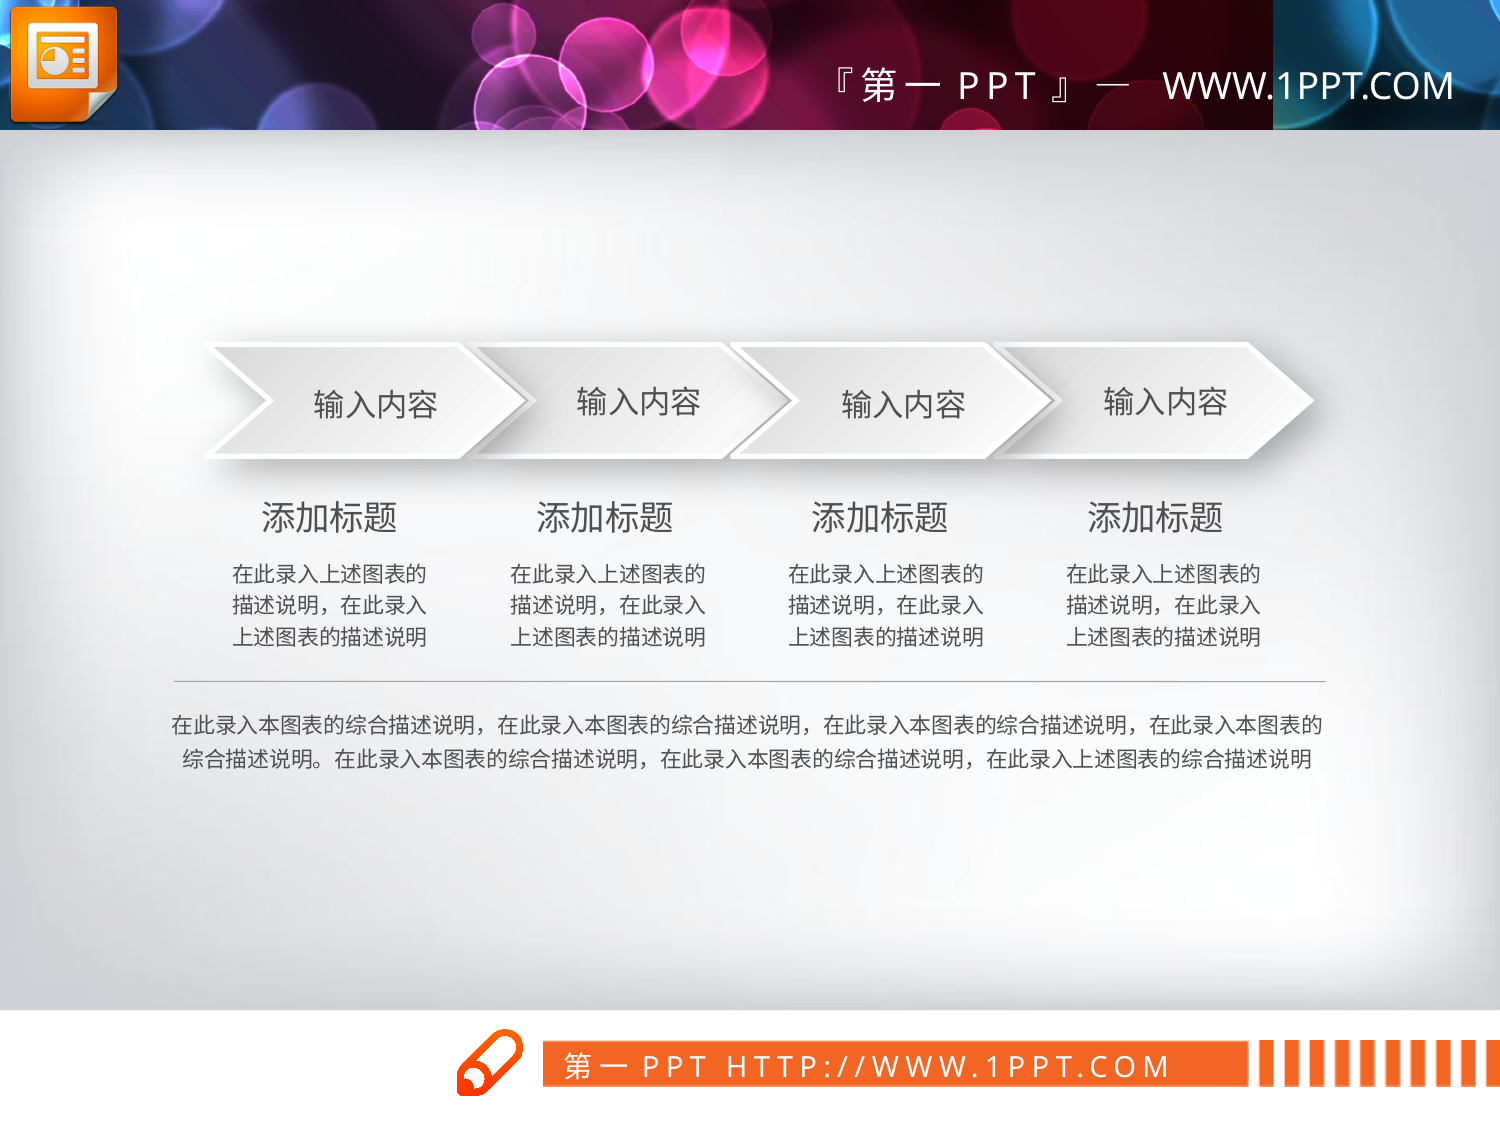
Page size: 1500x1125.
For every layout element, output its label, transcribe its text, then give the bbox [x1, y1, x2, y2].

text_box 在此录入上述图表的描述说明，在此录入上述图表的描述说明 [1048, 549, 1280, 655]
text_box 添加标题 [249, 490, 410, 543]
text_box 添加标题 [525, 490, 685, 543]
text_box 在此录入上述图表的描述说明，在此录入上述图表的描述说明 [769, 549, 1003, 655]
text_box 添加标题 [800, 490, 961, 543]
text_box 添加标题 [1075, 490, 1236, 543]
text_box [524, 344, 730, 457]
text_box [1049, 344, 1311, 457]
text_box 在此录入本图表的综合描述说明，在此录入本图表的综合描述说明，在此录入本图表的综合描述说明，在此录入本图表的综合描述说明。在此录入本图表的综合描述说明，在此录入本图表的综合描述说明，在此录入上述图表的综合描述说明 [155, 698, 1341, 778]
text_box 在此录入上述图表的描述说明，在此录入上述图表的描述说明 [212, 549, 448, 655]
picture [543, 1040, 1500, 1087]
picture [0, 0, 1500, 1012]
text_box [206, 344, 522, 457]
text_box 在此录入上述图表的描述说明，在此录入上述图表的描述说明 [493, 549, 724, 655]
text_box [732, 344, 1048, 457]
